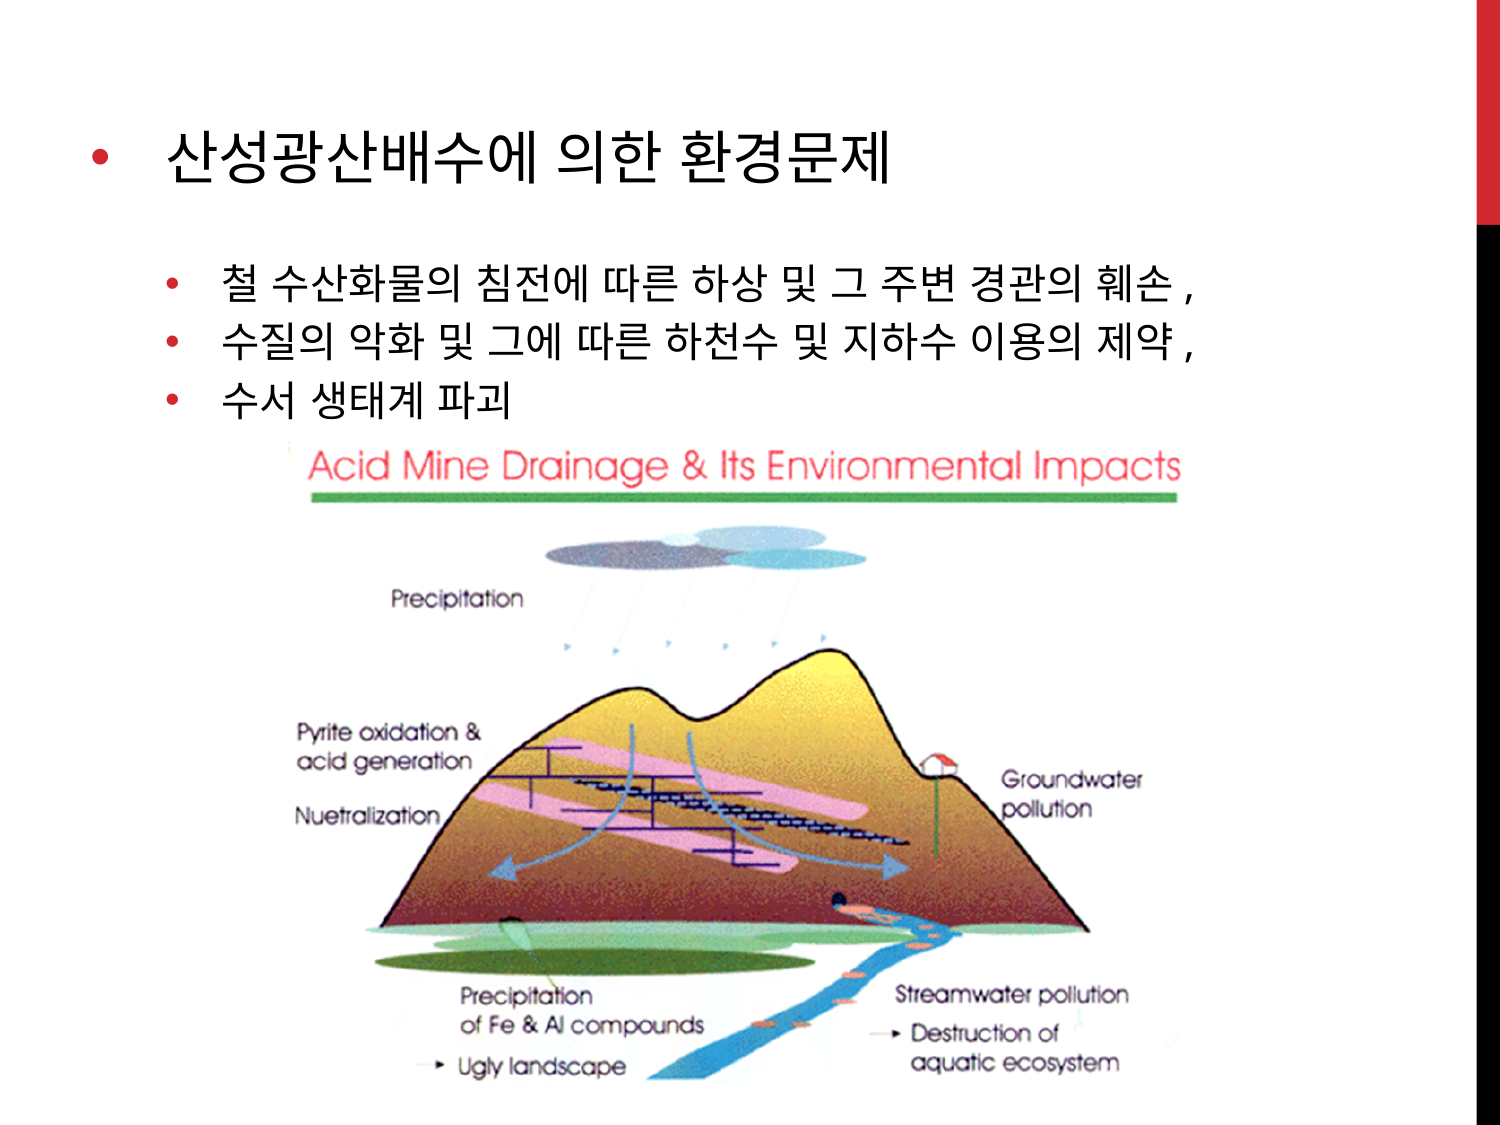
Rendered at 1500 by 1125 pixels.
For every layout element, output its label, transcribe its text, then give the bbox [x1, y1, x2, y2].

picture [288, 441, 1188, 1083]
list 산성광산배수에 의한 환경문제 철 수산화물의 침전에 따른 하상 및 그 주변 경관의 훼손, 수질의 악화 및 그에 따른 하천수 및 지하수 이용의 제약, 수서 생태계 파괴 [75, 113, 1325, 1005]
